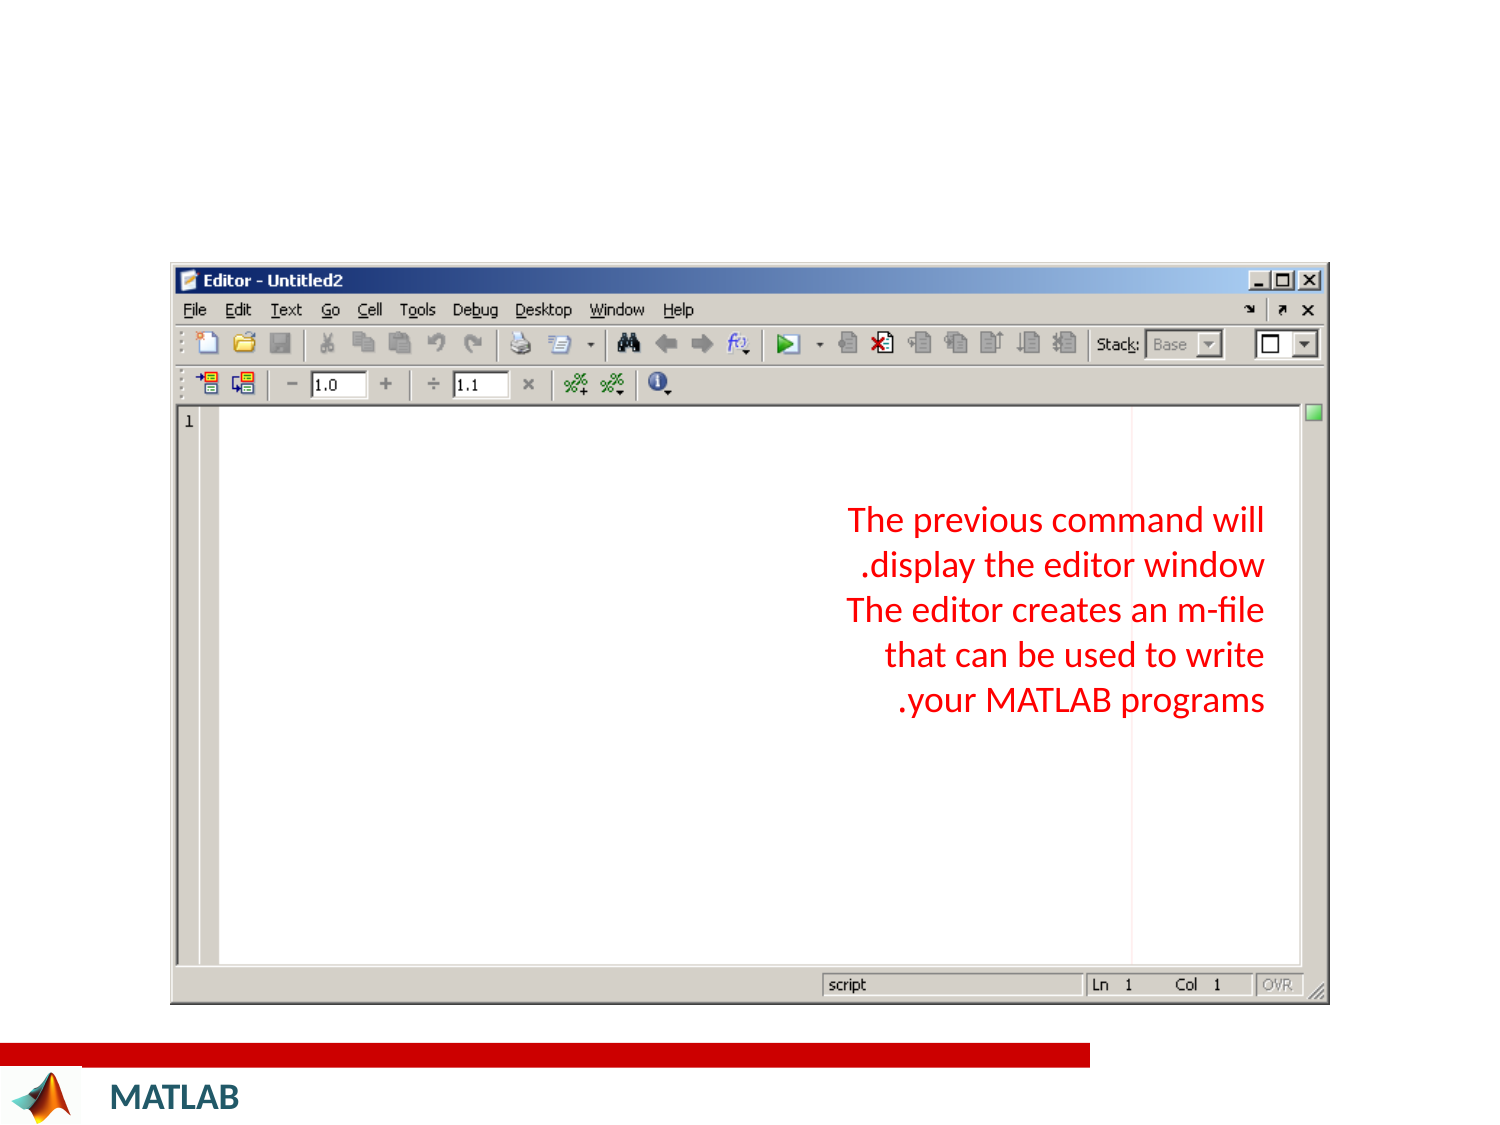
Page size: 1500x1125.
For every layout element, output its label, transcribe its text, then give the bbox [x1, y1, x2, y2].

text_box MATLAB [94, 1064, 255, 1125]
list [170, 262, 1330, 1006]
footer [0, 1042, 1090, 1068]
picture [0, 1066, 83, 1125]
